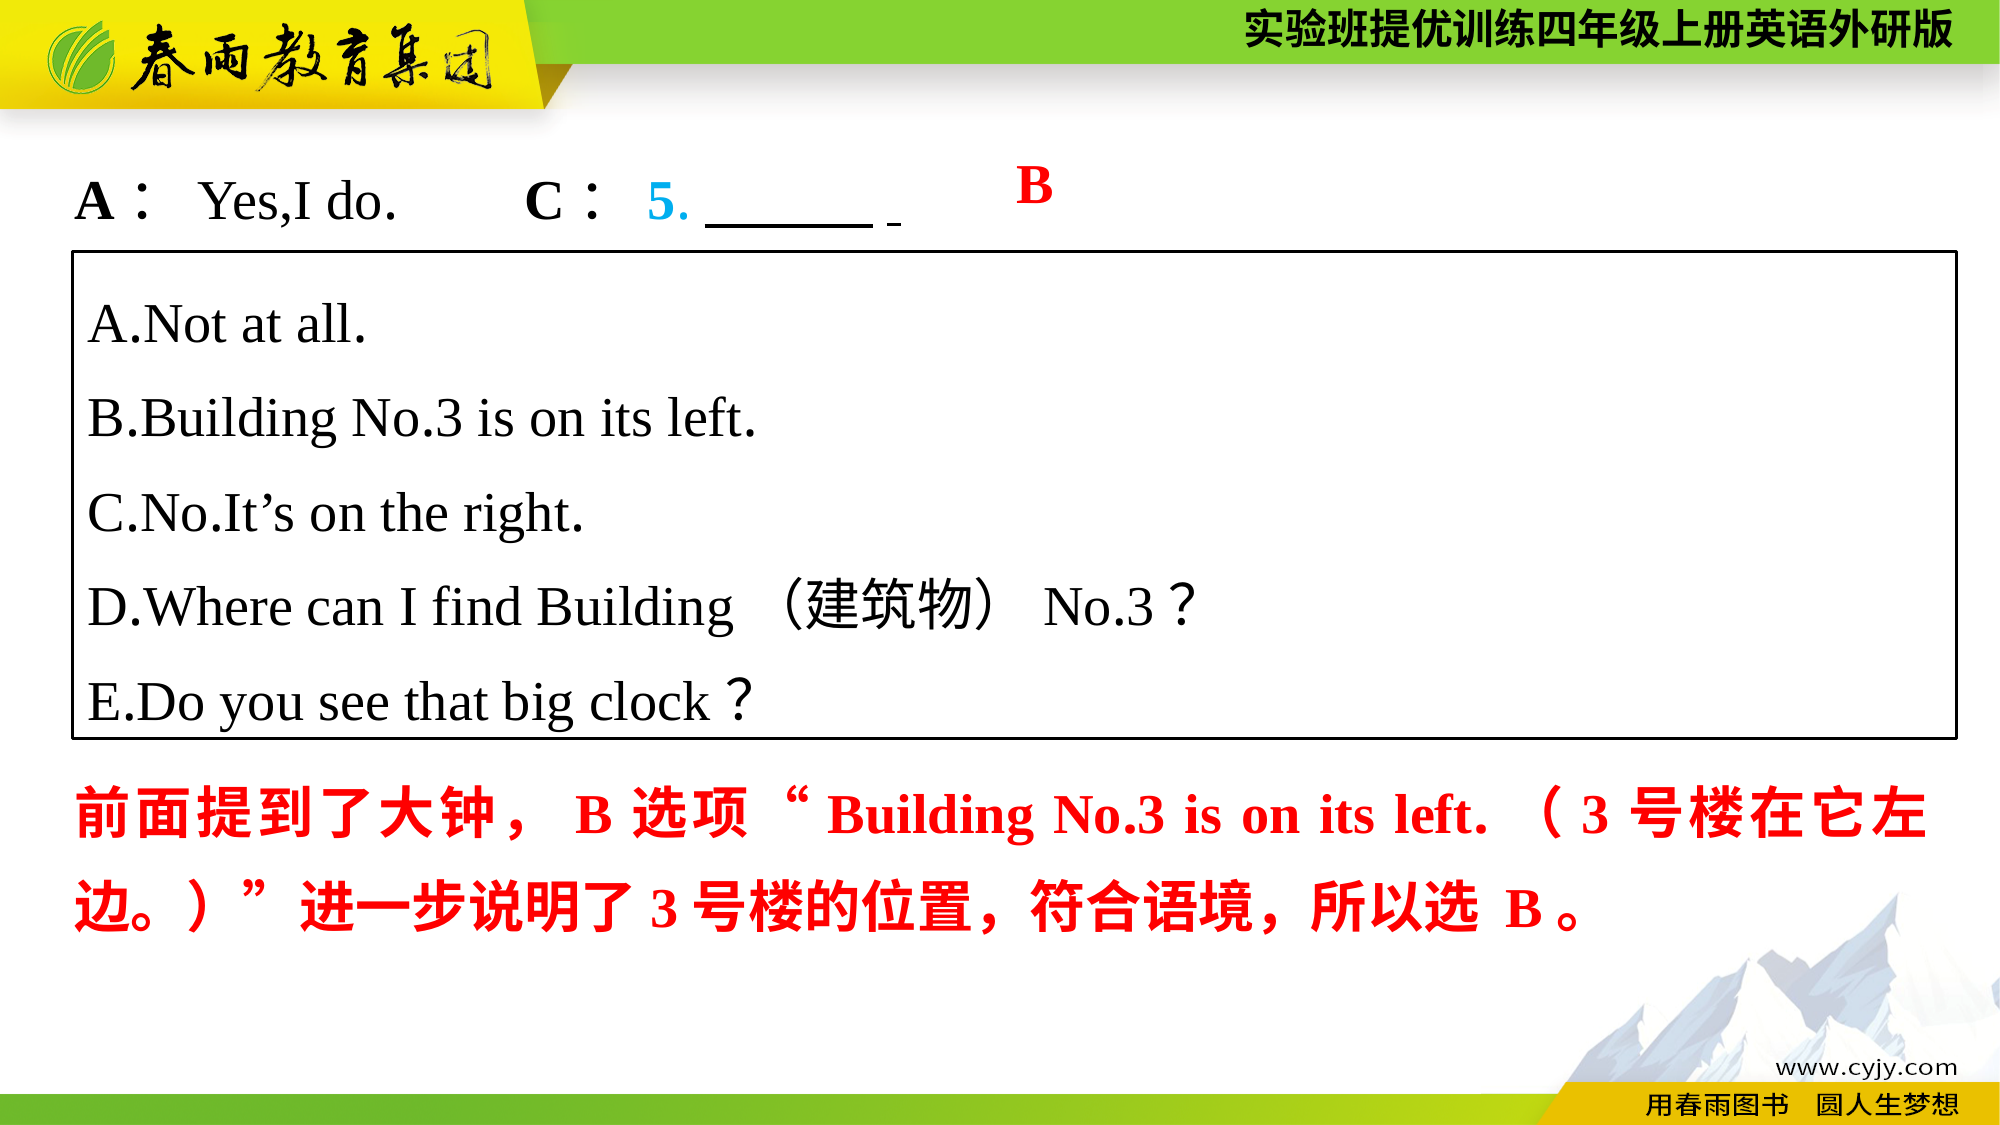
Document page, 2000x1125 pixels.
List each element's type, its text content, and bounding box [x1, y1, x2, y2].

list A：Yes,I do. C：5. . [59, 122, 1944, 227]
text_box B [1001, 139, 1069, 223]
text_box A.Not at all. B.Building No.3 is on its left. C.No.It’s on the right. D.Where can I find Building（建筑物）No.3？ E.Do you see that big clock？ [72, 251, 1957, 739]
text_box 前面提到了大钟，B选项“Building No.3 is on its left.（3号楼在它左边。）”进一步说明了3号楼的位置，符合语境，所以选 B。 [59, 742, 1944, 947]
picture [0, 0, 2000, 1125]
